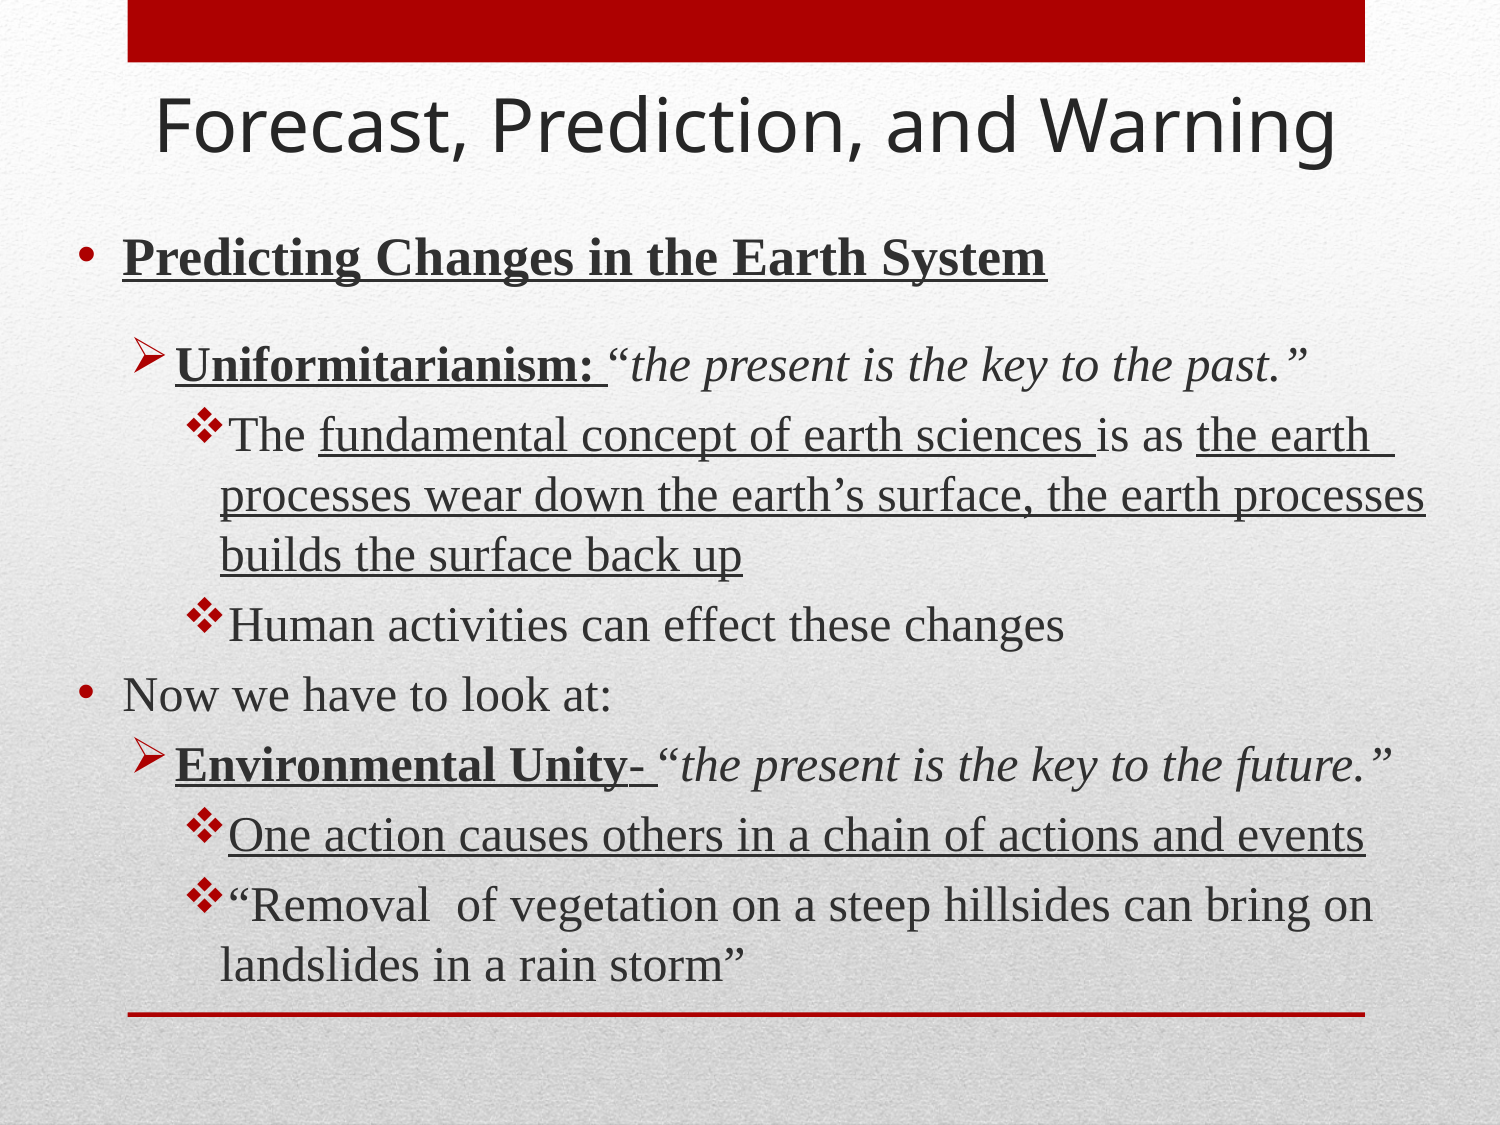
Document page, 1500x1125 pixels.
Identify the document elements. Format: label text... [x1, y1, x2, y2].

title Forecast, Prediction, and Warning [37, 0, 1475, 175]
list Predicting Changes in the Earth System Uniformitarianism: “the present is the key to the past.” The fundamental concept of earth sciences is as the earth processes wear down the earth’s surface, the earth processes builds the surface back up Human activities can effect these changes Now we have to look at: Environmental Unity- “the present is the key to the future.” One action causes others in a chain of actions and events “Removal of vegetation on a steep hillsides can bring on landslides in a rain storm” [62, 200, 1475, 1013]
